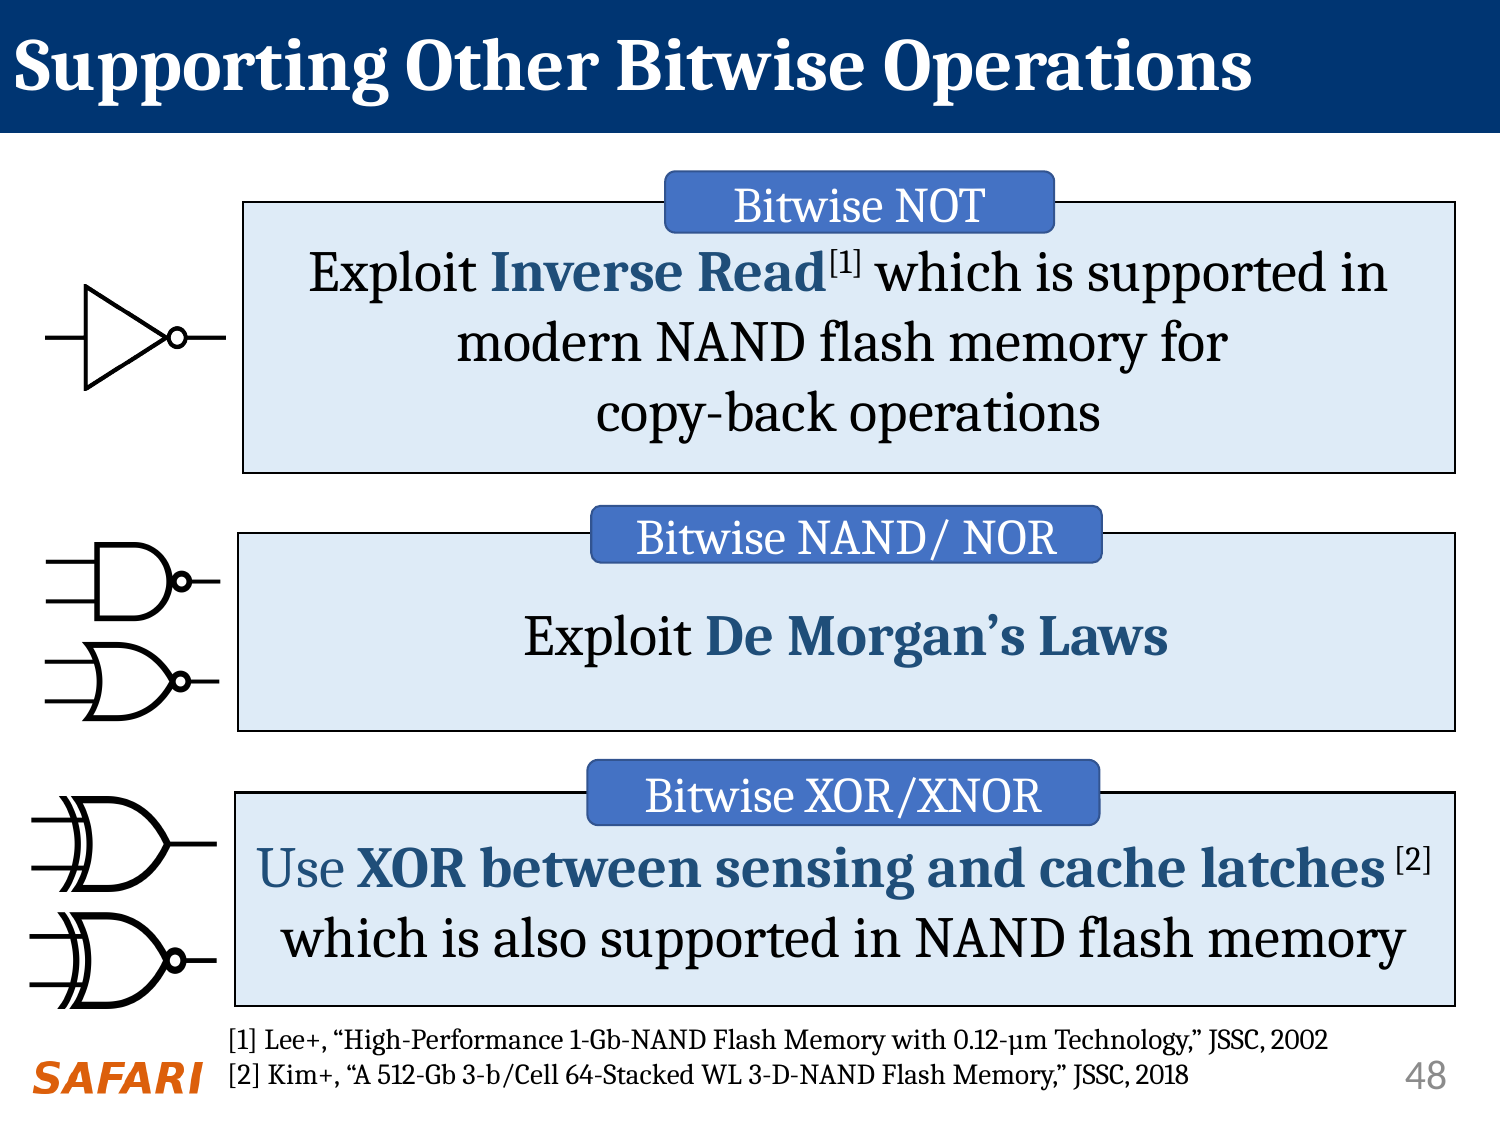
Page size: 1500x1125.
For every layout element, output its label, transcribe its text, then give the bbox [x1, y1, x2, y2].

picture [31, 1052, 209, 1104]
text_box [1] Lee+, “High-Performance 1-Gb-NAND Flash Memory with 0.12-µm Technology,” JSSC, 2002 [2] Kim+, “A 512-Gb 3-b/Cell 64-Stacked WL 3-D-NAND Flash Memory,” JSSC, 2018 [212, 1021, 1408, 1098]
title Supporting Other Bitwise Operations [0, 0, 1500, 133]
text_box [45, 171, 1455, 474]
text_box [35, 505, 1455, 732]
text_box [19, 759, 1455, 1021]
